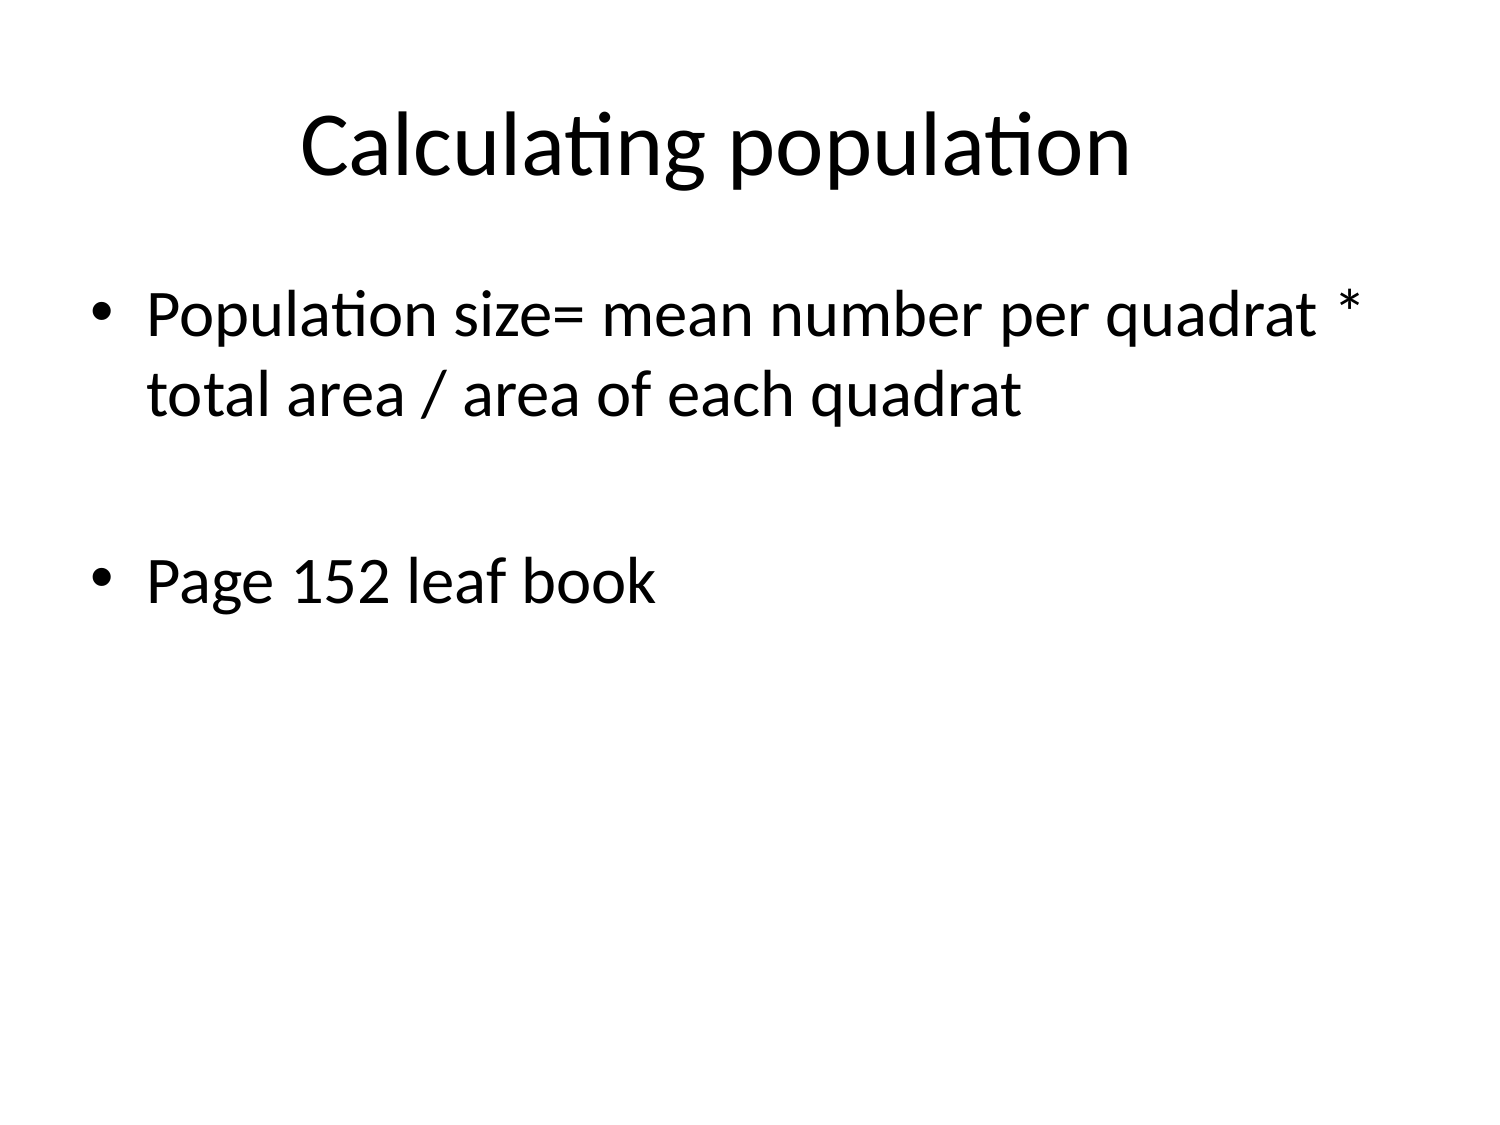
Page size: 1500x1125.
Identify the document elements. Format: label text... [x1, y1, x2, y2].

title Calculating population [75, 45, 1425, 233]
list Population size= mean number per quadrat * total area / area of each quadrat Page 152 leaf book [75, 262, 1425, 1005]
